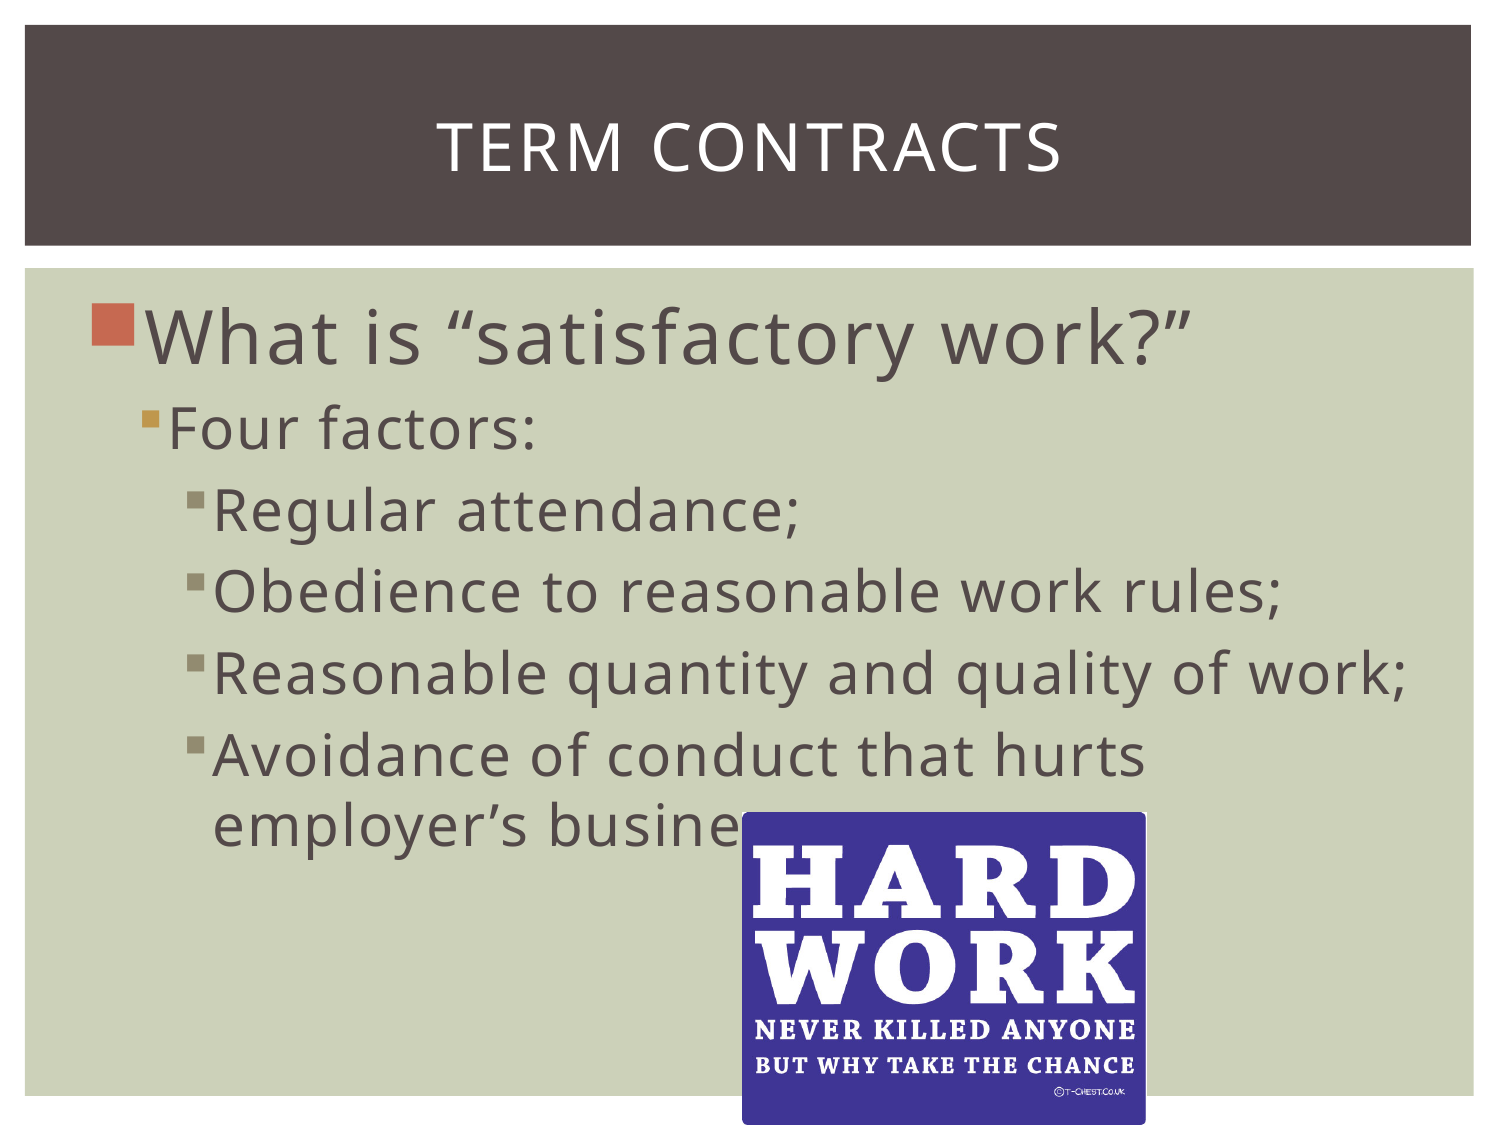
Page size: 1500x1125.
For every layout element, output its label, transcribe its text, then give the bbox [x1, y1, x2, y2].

title Term contracts [62, 58, 1438, 232]
list What is “satisfactory work?” Four factors: Regular attendance; Obedience to reasonable work rules; Reasonable quantity and quality of work; Avoidance of conduct that hurts employer’s business. [62, 281, 1442, 1005]
picture [742, 812, 1147, 1125]
